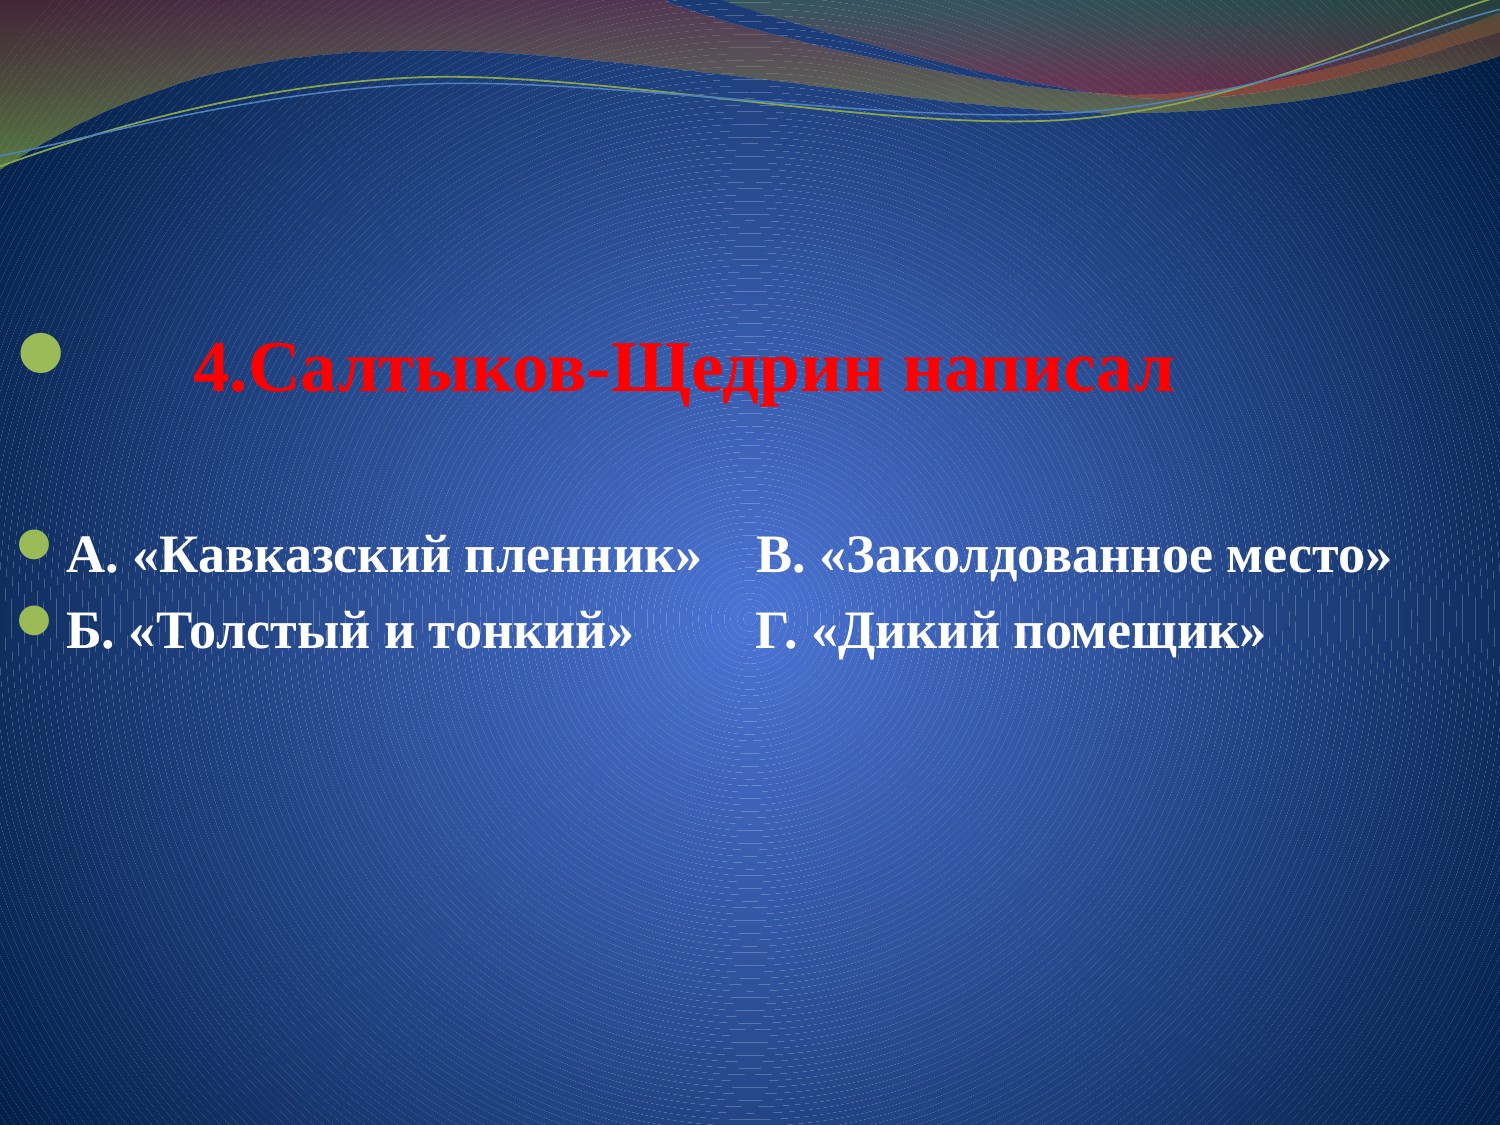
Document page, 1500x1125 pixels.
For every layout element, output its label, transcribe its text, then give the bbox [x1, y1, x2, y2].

list 4.Салтыков-Щедрин написал А. «Кавказский пленник» В. «Заколдованное место» Б. «Толстый и тонкий» Г. «Дикий помещик» [0, 128, 1465, 1038]
